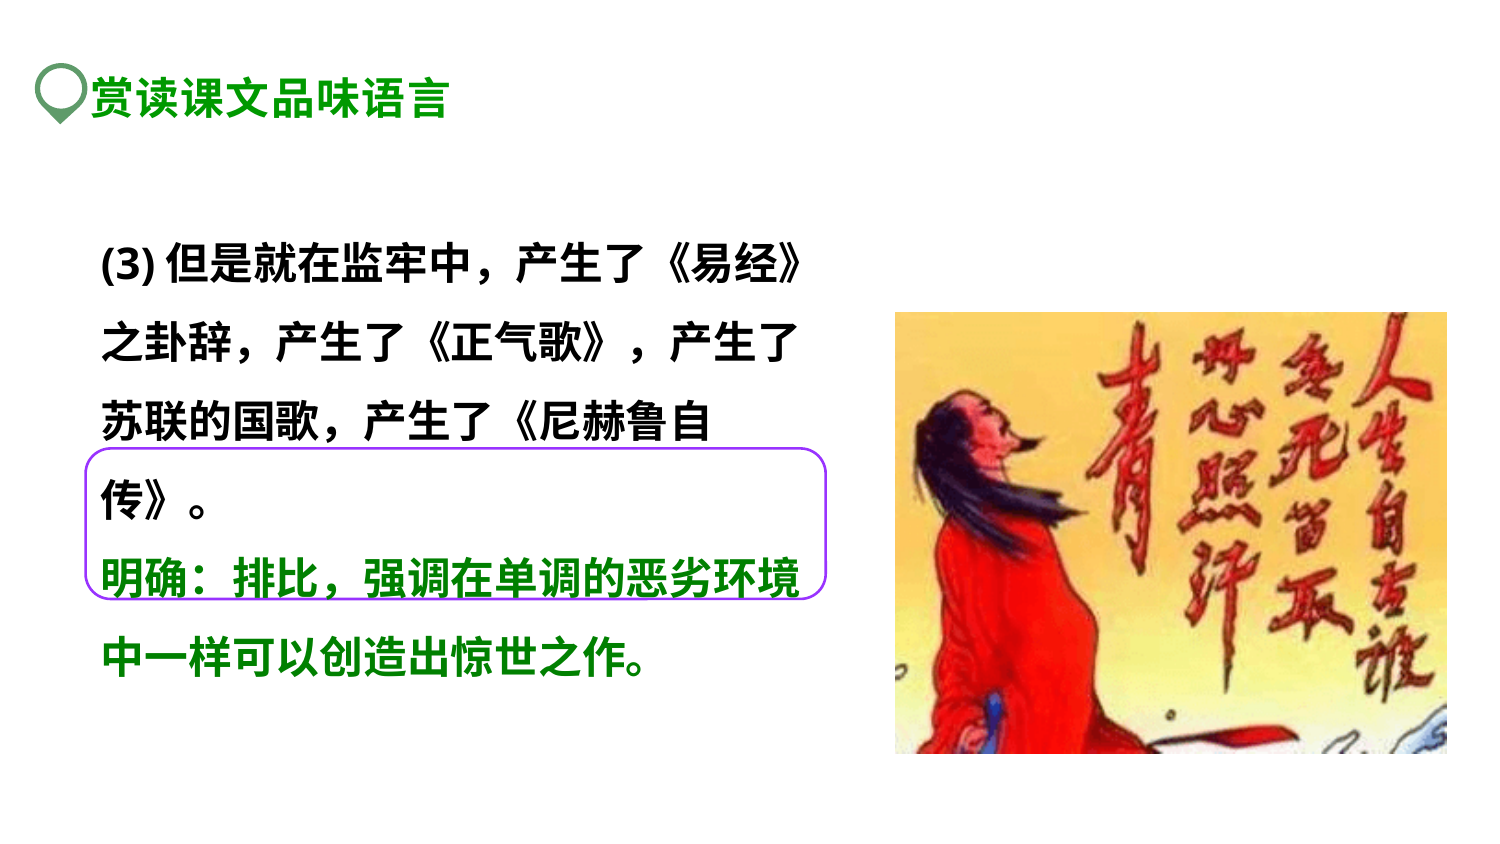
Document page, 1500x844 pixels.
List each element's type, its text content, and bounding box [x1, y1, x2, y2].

text_box (3)但是就在监牢中，产生了《易经》之卦辞，产生了《正气歌》，产生了苏联的国歌，产生了《尼赫鲁自传》。 明确：排比，强调在单调的恶劣环境中一样可以创造出惊世之作。 [89, 204, 849, 688]
text_box [85, 460, 89, 587]
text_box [34, 62, 472, 132]
picture [895, 312, 1447, 754]
